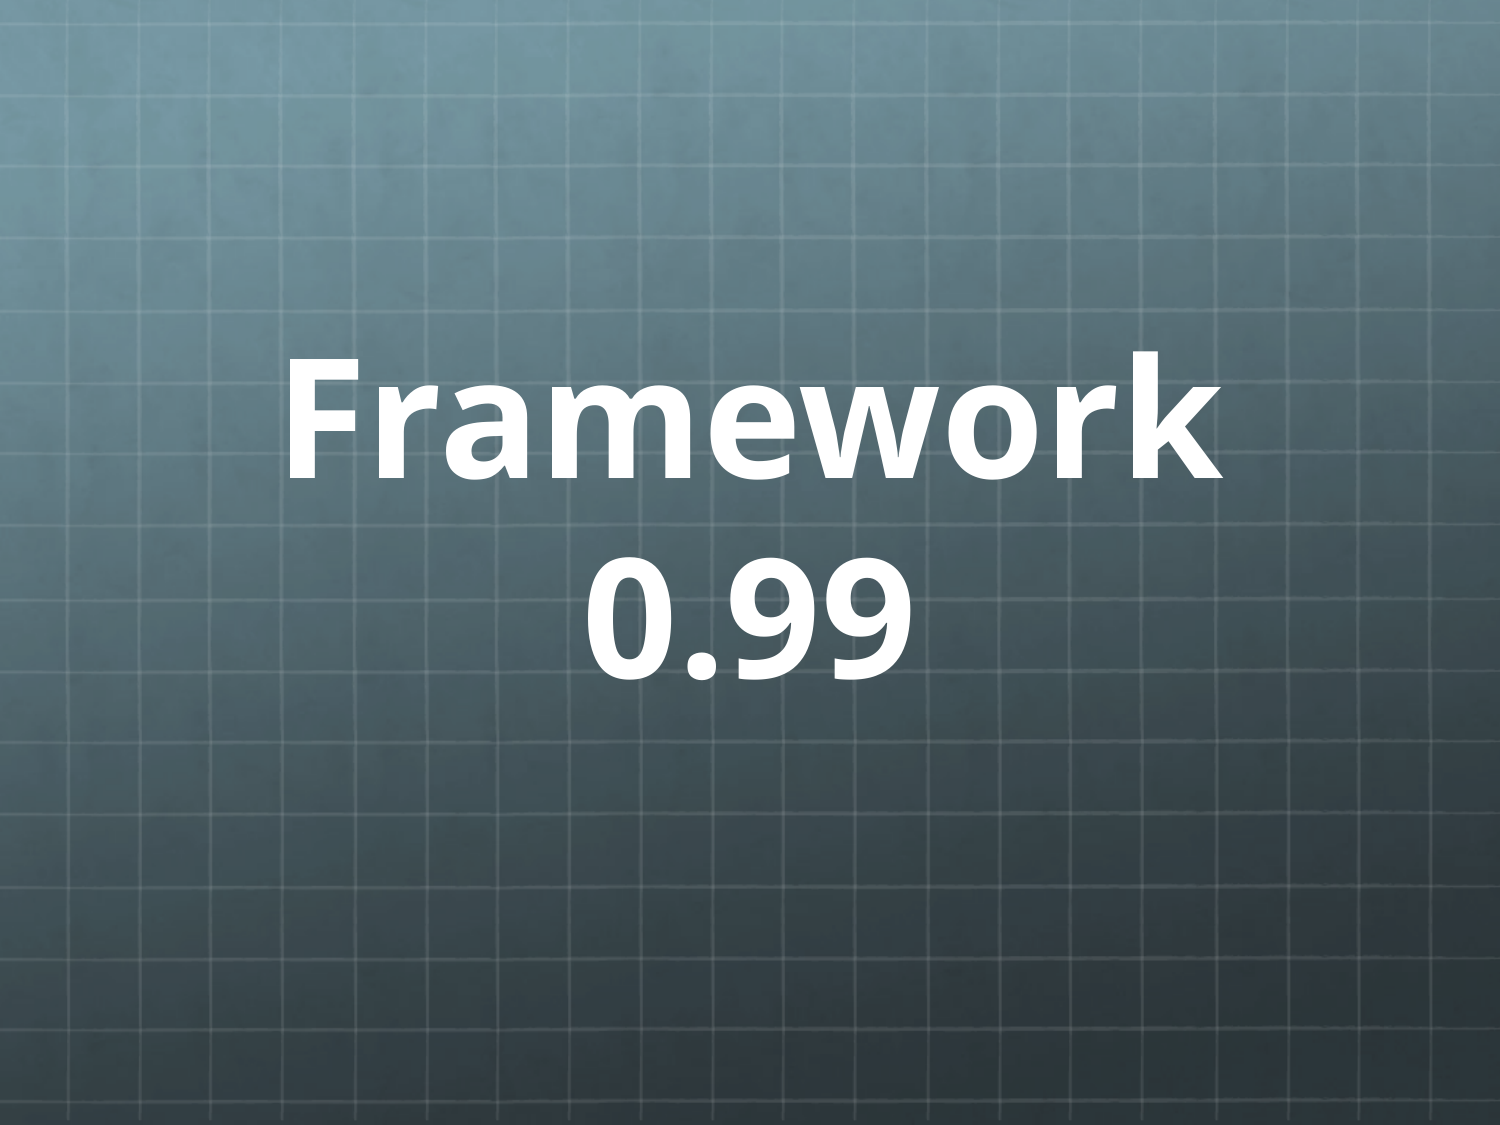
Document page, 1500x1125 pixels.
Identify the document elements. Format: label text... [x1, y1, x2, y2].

title Framework 0.99 [127, 286, 1372, 737]
picture [0, 0, 1500, 1125]
